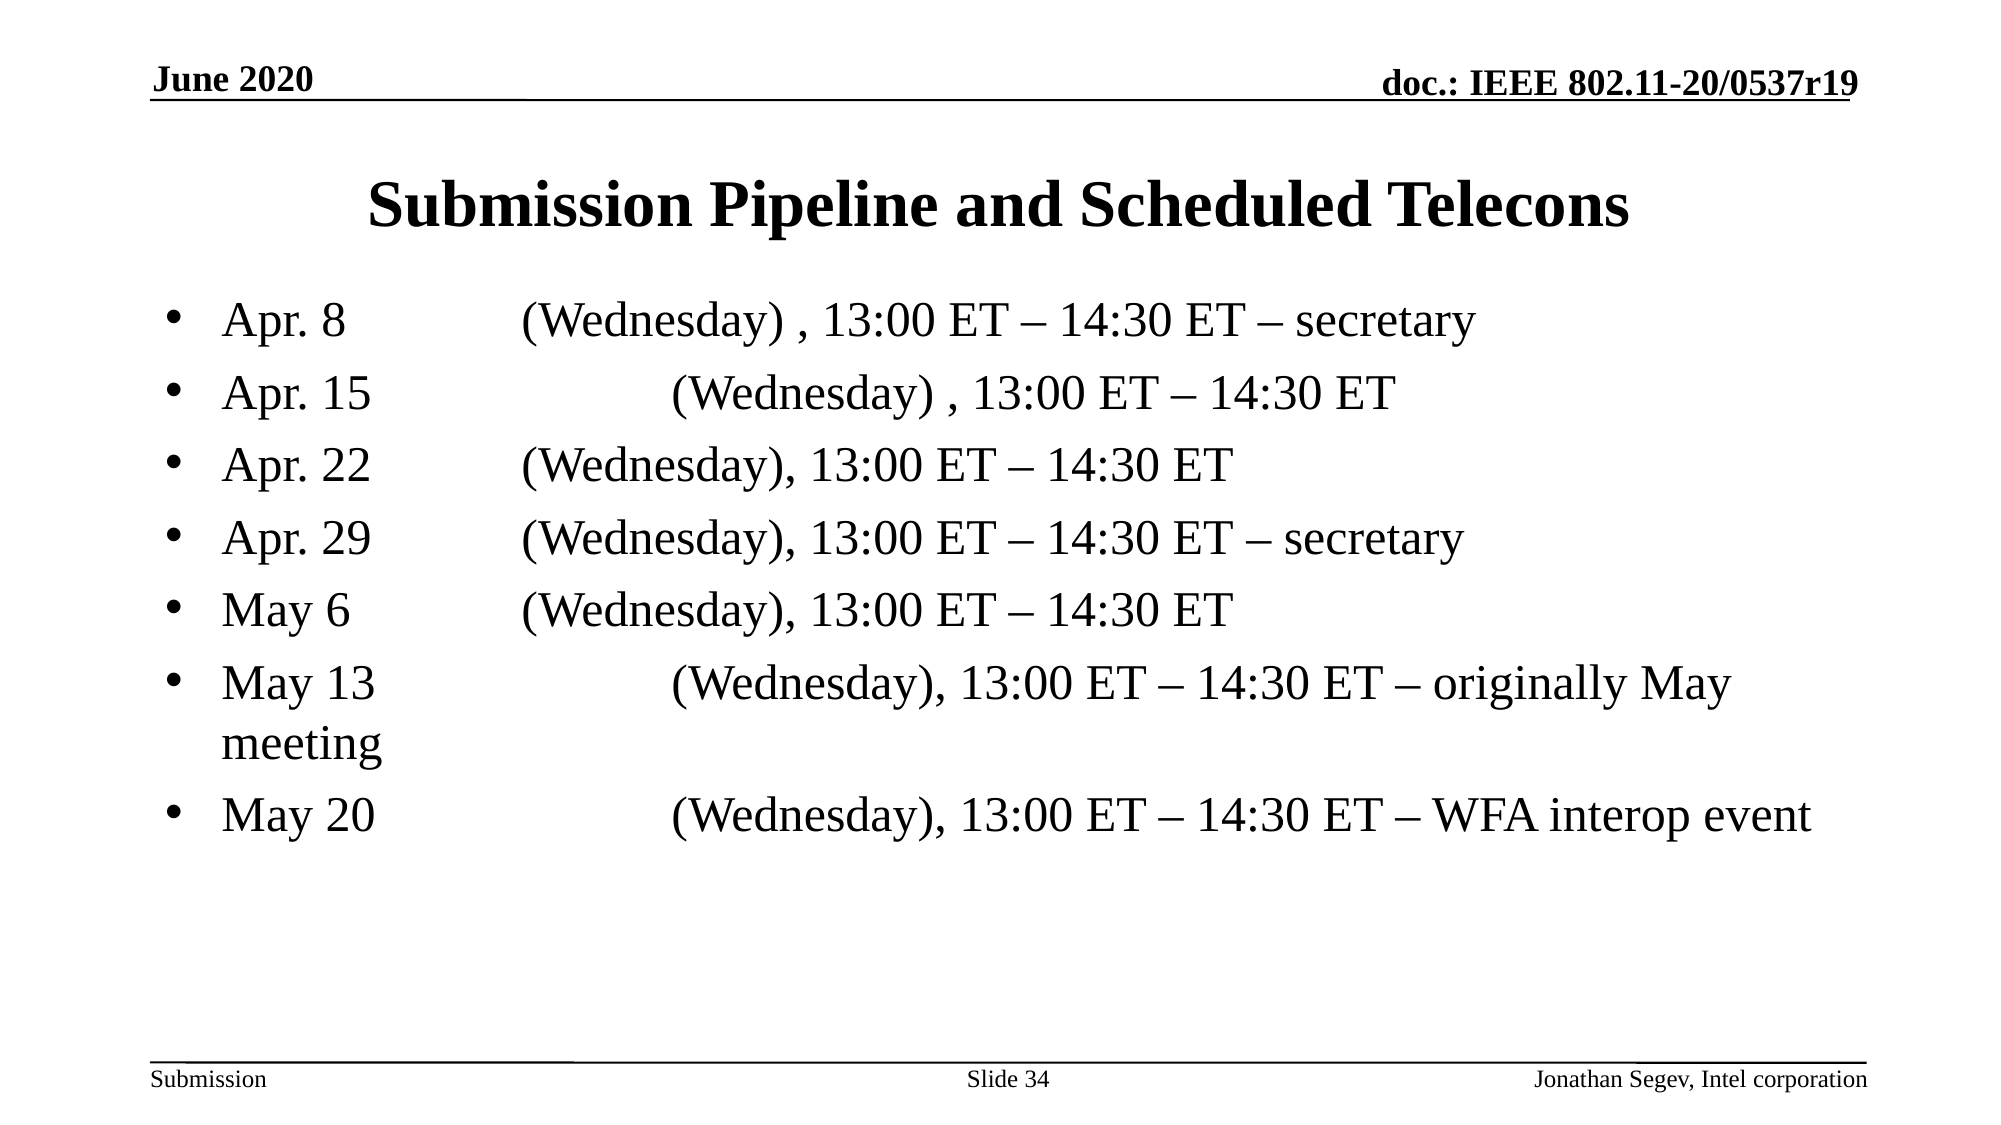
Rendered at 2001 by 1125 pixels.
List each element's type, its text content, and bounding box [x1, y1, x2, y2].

slide_number Slide 34 [950, 1061, 1067, 1123]
footer Jonathan Segev, Intel corporation [1171, 1061, 1869, 1093]
title Submission Pipeline and Scheduled Telecons [149, 112, 1850, 278]
list Apr. 8 (Wednesday) , 13:00 ET – 14:30 ET – secretary Apr. 15 (Wednesday) , 13:00 ET – 14:30 ET Apr. 22 (Wednesday), 13:00 ET – 14:30 ET Apr. 29 (Wednesday), 13:00 ET – 14:30 ET – secretary May 6 (Wednesday), 13:00 ET – 14:30 ET May 13 (Wednesday), 13:00 ET – 14:30 ET – originally May meeting May 20 (Wednesday), 13:00 ET – 14:30 ET – WFA interop event [149, 278, 1850, 670]
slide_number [152, 54, 563, 100]
